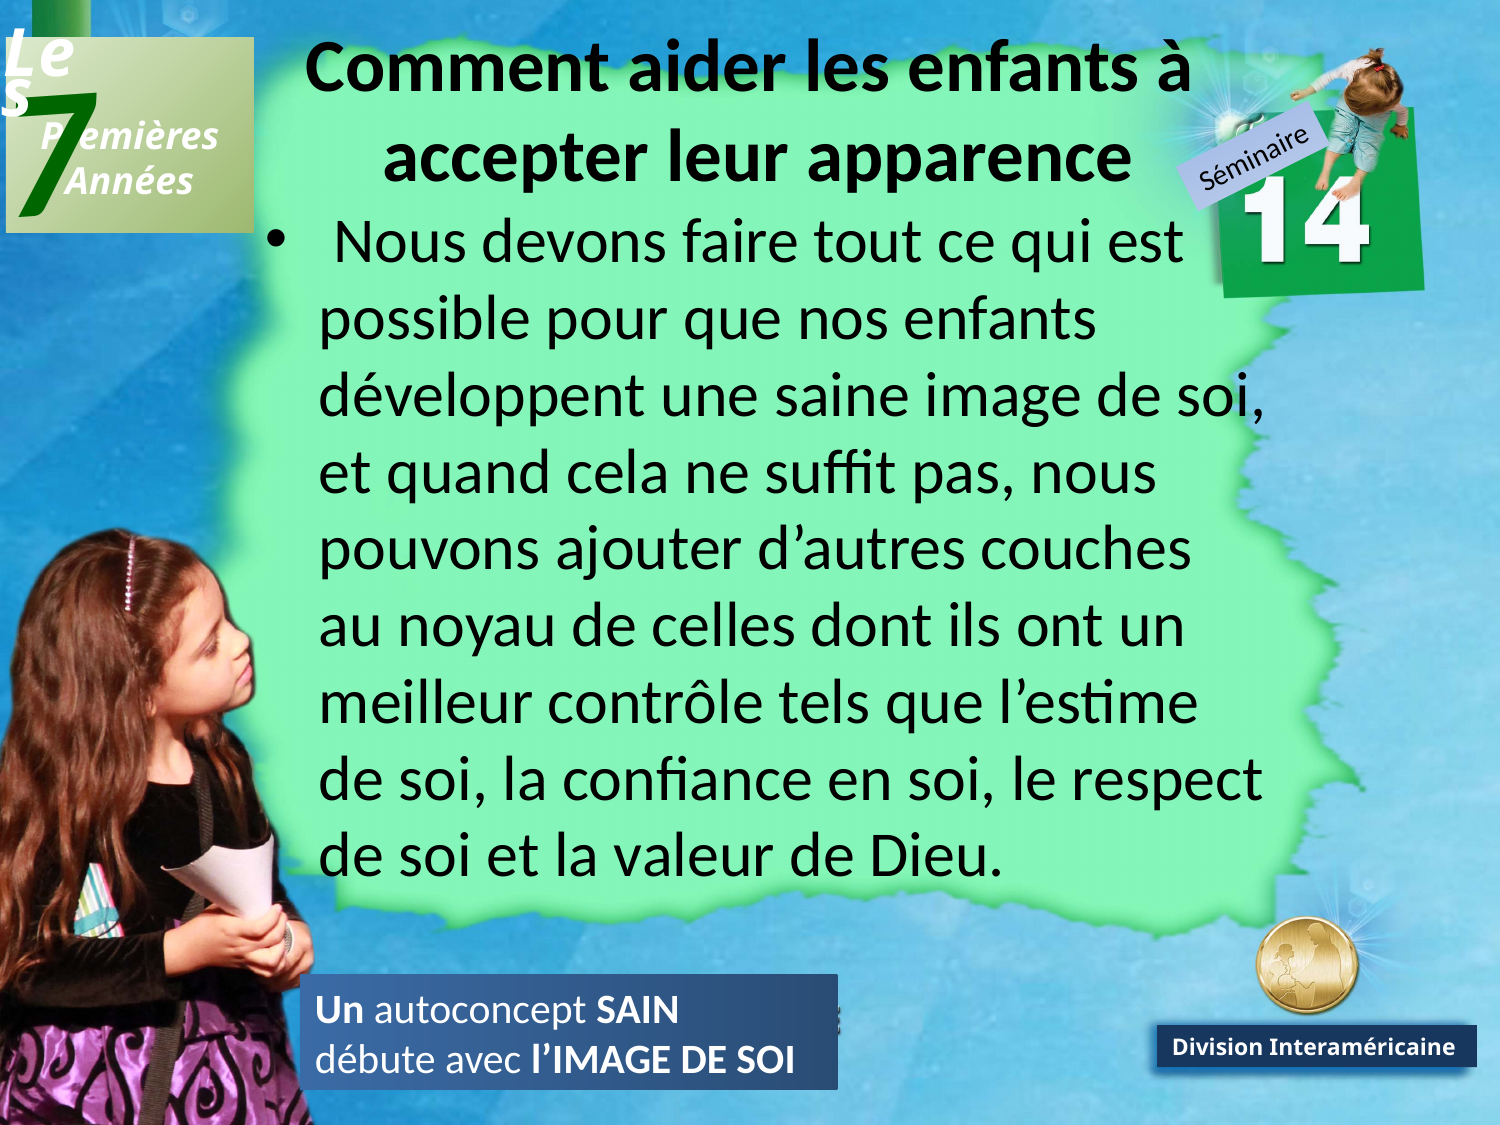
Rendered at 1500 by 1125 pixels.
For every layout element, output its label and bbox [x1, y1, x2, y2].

text_box [0, 24, 255, 263]
picture [0, 0, 1500, 1125]
